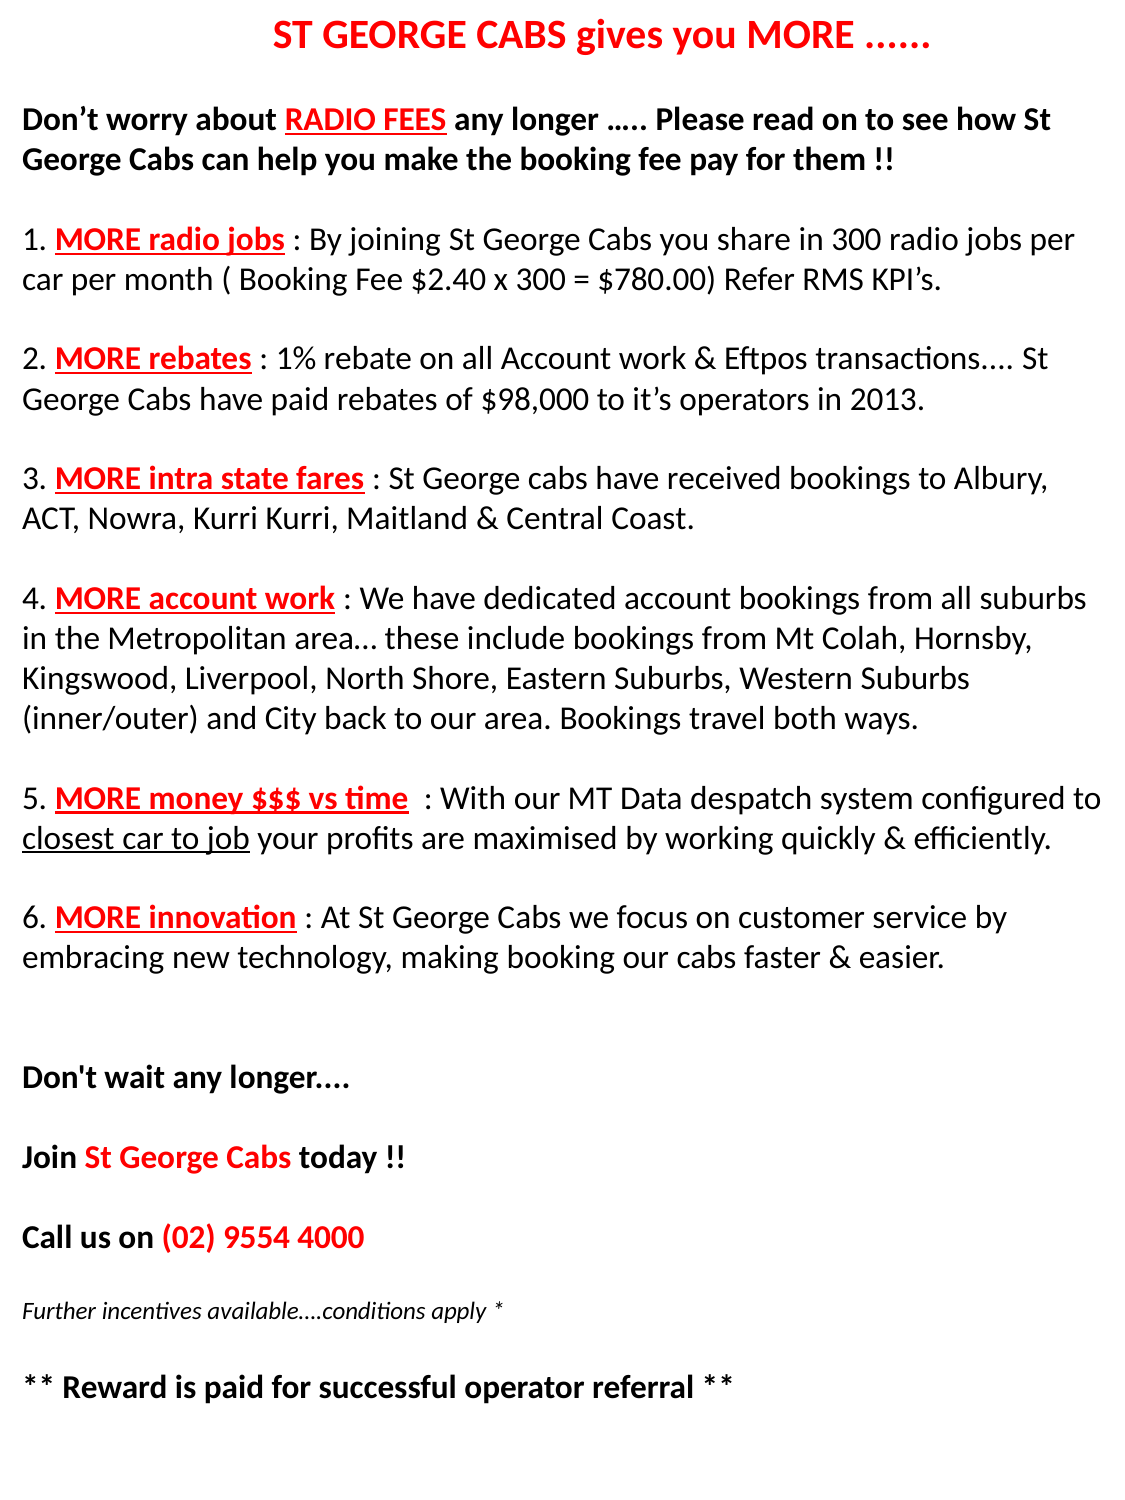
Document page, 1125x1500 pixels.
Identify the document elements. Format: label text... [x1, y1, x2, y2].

text_box ST GEORGE CABS gives you MORE ...... Don’t worry about RADIO FEES any longer ….. Please read on to see how St George Cabs can help you make the booking fee pay for them !! 1. MORE radio jobs : By joining St George Cabs you share in 300 radio jobs per car per month ( Booking Fee $2.40 x 300 = $780.00) Refer RMS KPI’s. 2. MORE rebates : 1% rebate on all Account work & Eftpos transactions.... St George Cabs have paid rebates of $98,000 to it’s operators in 2013. 3. MORE intra state fares : St George cabs have received bookings to Albury, ACT, Nowra, Kurri Kurri, Maitland & Central Coast. 4. MORE account work : We have dedicated account bookings from all suburbs in the Metropolitan area… these include bookings from Mt Colah, Hornsby, Kingswood, Liverpool, North Shore, Eastern Suburbs, Western Suburbs (inner/outer) and City back to our area. Bookings travel both ways. 5. MORE money $$$ vs time : With our MT Data despatch system configured to closest car to job your profits are maximised by working quickly & efficiently. 6. MORE innovation : At St George Cabs we focus on customer service by embracing new technology, making booking our cabs faster & easier. Don't wait any longer.... Join St George Cabs today !! Call us on (02) 9554 4000 Further incentives available….conditions apply * ** Reward is paid for successful operator referral ** [7, 0, 1125, 1413]
